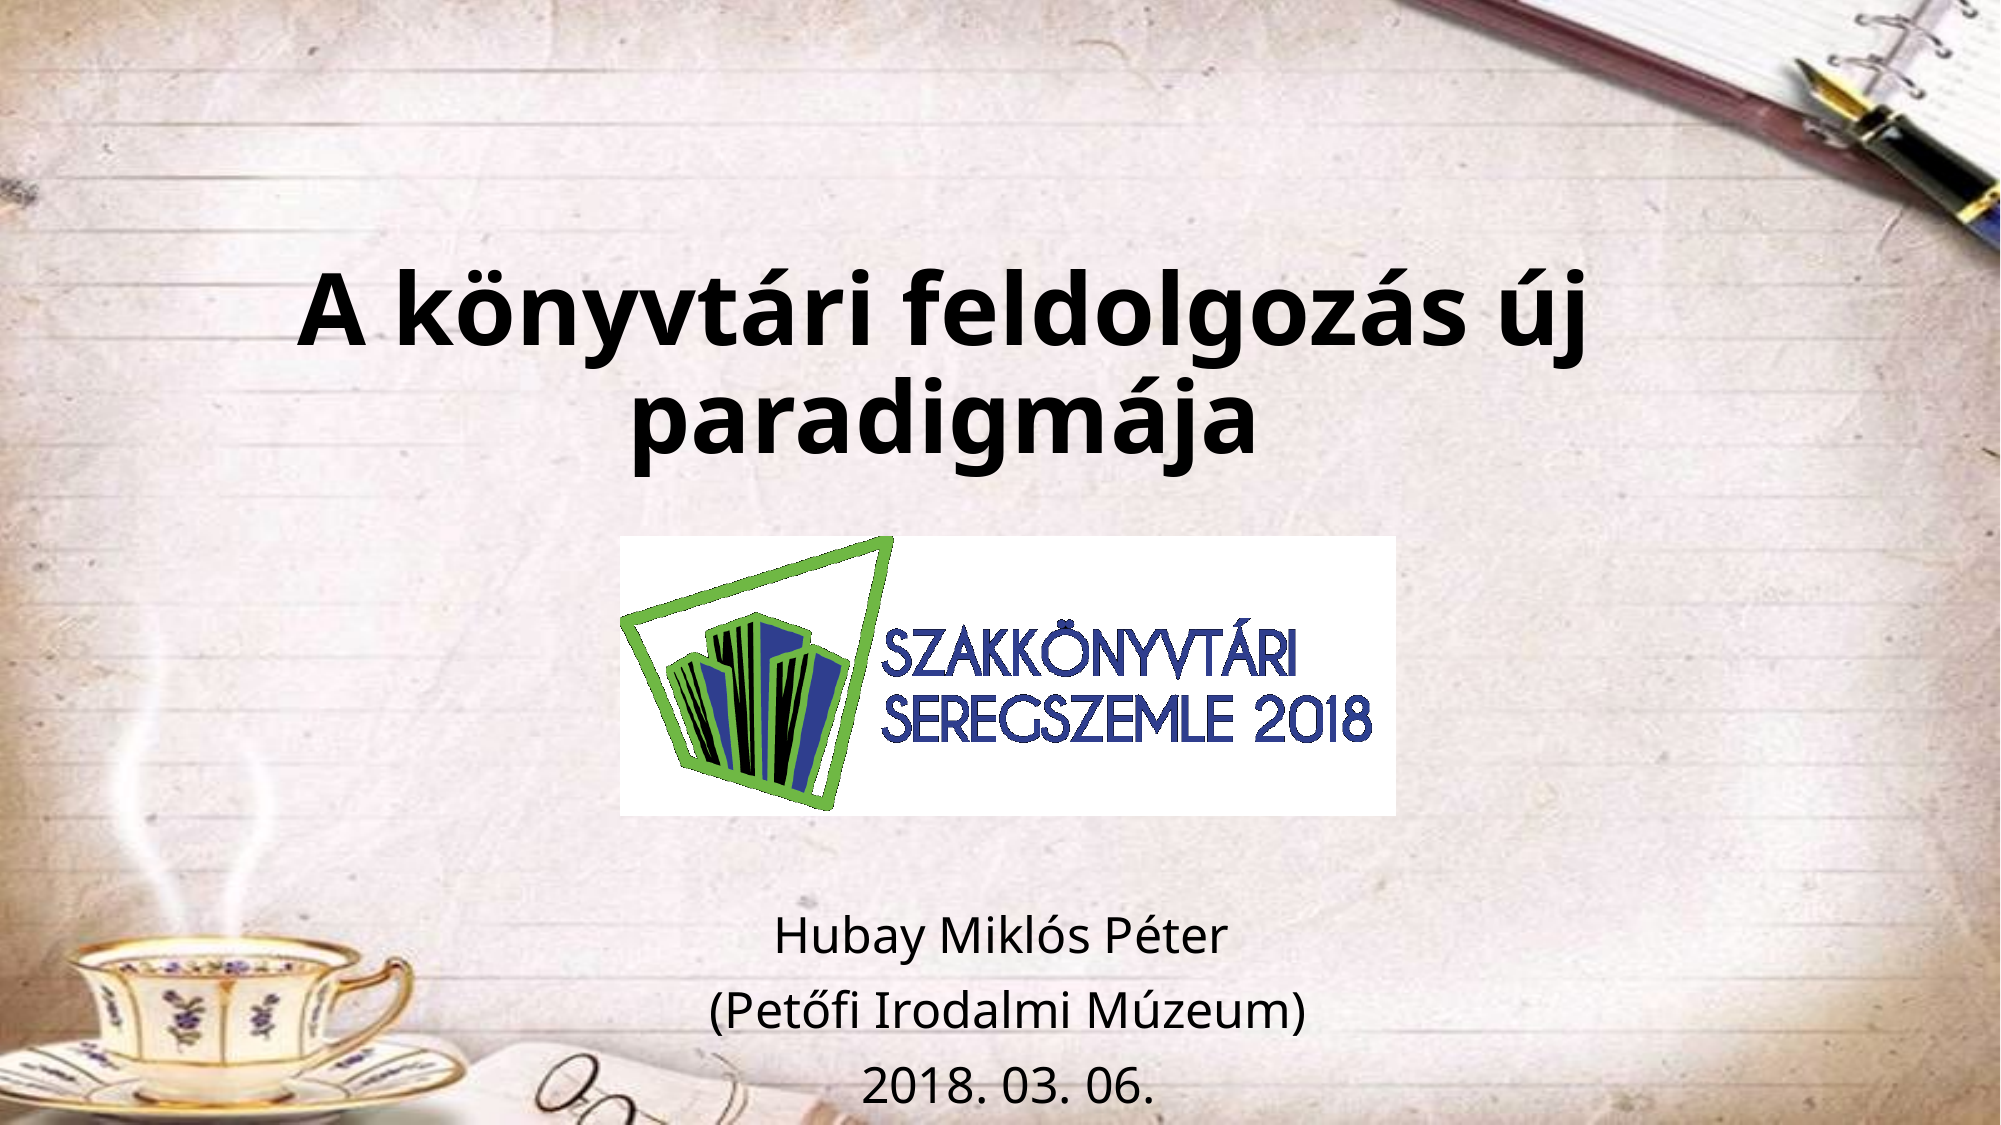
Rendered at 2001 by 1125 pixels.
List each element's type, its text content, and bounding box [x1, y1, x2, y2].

picture [0, 0, 2001, 1125]
title A könyvtári feldolgozás új paradigmája [194, 189, 1695, 483]
subtitle Hubay Miklós Péter (Petőfi Irodalmi Múzeum) 2018. 03. 06. [683, 903, 1333, 1074]
